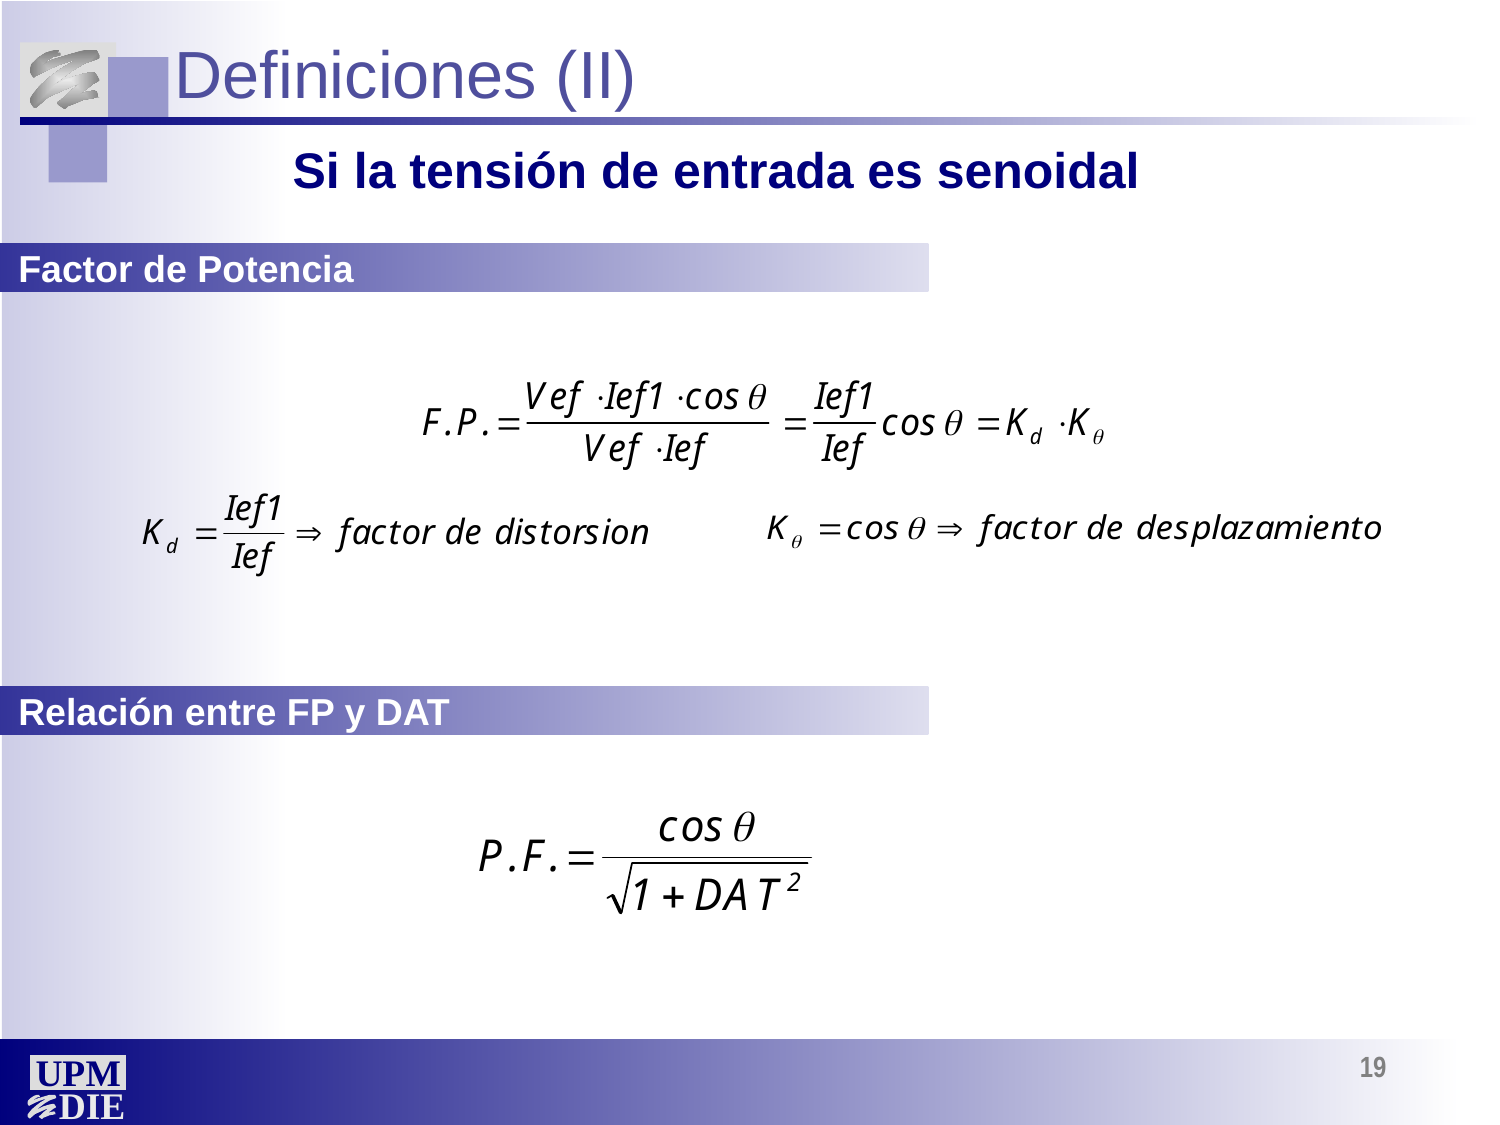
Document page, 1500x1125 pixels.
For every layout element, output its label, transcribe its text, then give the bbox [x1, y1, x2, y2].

list Si la tensión de entrada es senoidal [277, 131, 1278, 220]
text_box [472, 798, 821, 924]
text_box Relación entre FP y DAT [0, 686, 929, 735]
text_box Factor de Potencia [0, 243, 929, 292]
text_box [417, 372, 1111, 470]
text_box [137, 486, 1391, 577]
title Definiciones (II) [159, 23, 1430, 120]
